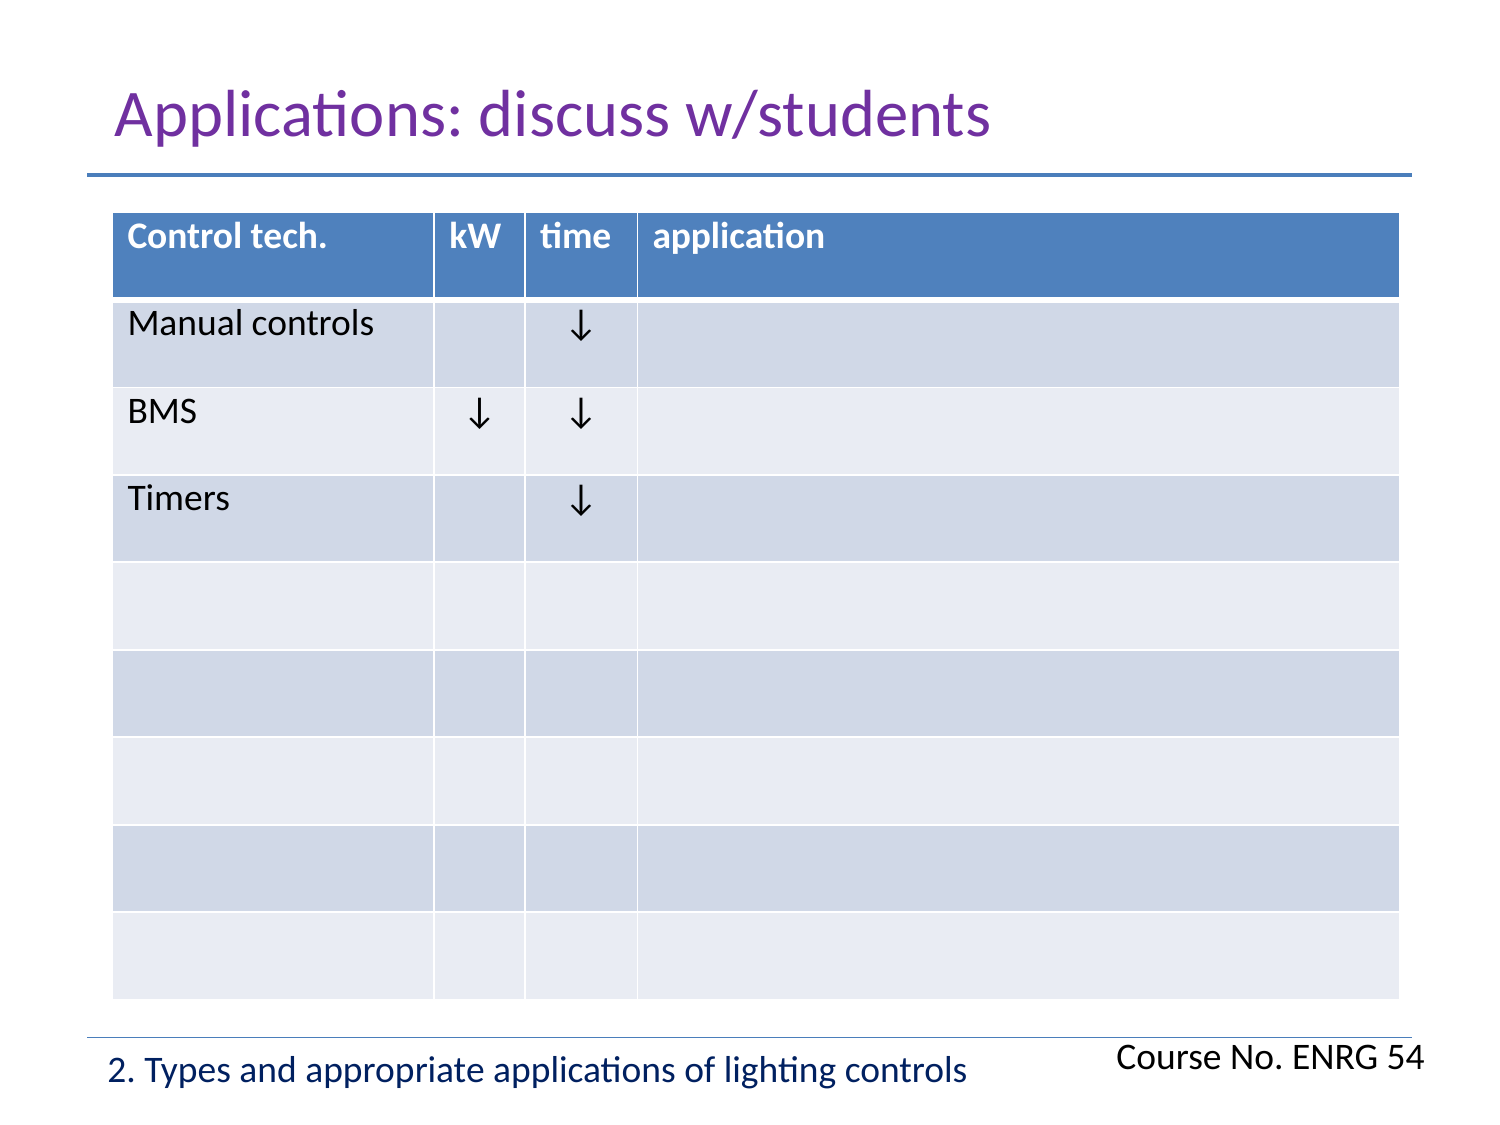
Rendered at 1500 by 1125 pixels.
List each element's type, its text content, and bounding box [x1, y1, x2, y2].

table_header Control tech. [113, 213, 433, 297]
text_box Course No. ENRG 54 [1101, 1024, 1441, 1085]
table_cell [526, 826, 637, 911]
table_cell [435, 738, 524, 824]
table_cell [526, 563, 637, 649]
table_cell [638, 826, 1399, 911]
table_header time [526, 213, 637, 297]
table_cell [435, 826, 524, 911]
table_cell [113, 826, 433, 911]
table_cell ↓ [435, 388, 524, 474]
table_cell [113, 563, 433, 649]
table_header application [638, 213, 1399, 297]
text_box 2. Types and appropriate applications of lighting controls [92, 1046, 984, 1098]
table_cell [638, 303, 1399, 387]
table_cell [638, 388, 1399, 474]
table_cell [113, 913, 433, 999]
table_header kW [435, 213, 524, 297]
table_cell ↓ [526, 303, 637, 387]
table_cell ↓ [526, 388, 637, 474]
table_cell [435, 476, 524, 561]
table_cell [638, 563, 1399, 649]
text_box Applications: discuss w/students [99, 62, 1400, 158]
table_cell [435, 913, 524, 999]
table_cell [526, 651, 637, 736]
table_cell [435, 563, 524, 649]
table_cell Manual controls [113, 303, 433, 387]
table_cell [638, 651, 1399, 736]
table_cell [638, 913, 1399, 999]
table_cell [435, 651, 524, 736]
table_cell ↓ [526, 476, 637, 561]
table_cell Timers [113, 476, 433, 561]
table_cell [113, 738, 433, 824]
table_cell [526, 913, 637, 999]
table_cell [638, 738, 1399, 824]
table_cell BMS [113, 388, 433, 474]
table_cell [638, 476, 1399, 561]
table_cell [113, 651, 433, 736]
table_cell [435, 303, 524, 387]
table_cell [526, 738, 637, 824]
